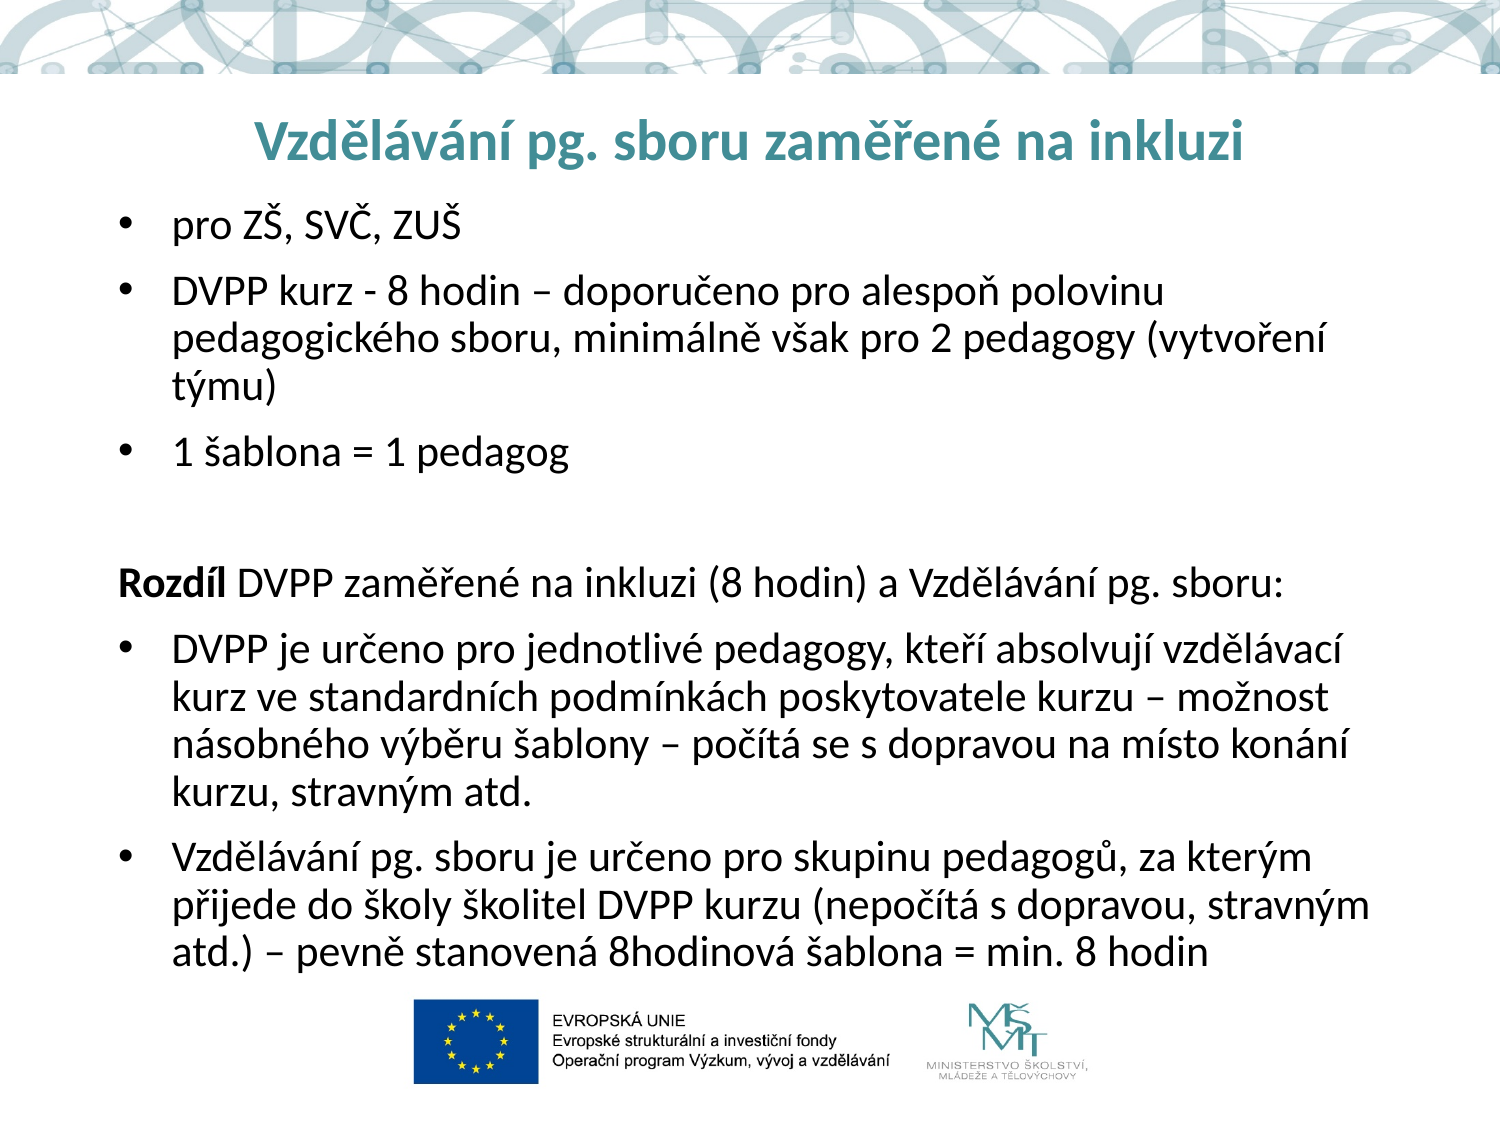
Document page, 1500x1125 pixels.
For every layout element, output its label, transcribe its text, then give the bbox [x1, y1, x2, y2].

picture [0, 0, 1500, 74]
title Vzdělávání pg. sboru zaměřené na inkluzi [103, 68, 1397, 194]
list pro ZŠ, SVČ, ZUŠ DVPP kurz - 8 hodin – doporučeno pro alespoň polovinu pedagogického sboru, minimálně však pro 2 pedagogy (vytvoření týmu) 1 šablona = 1 pedagog Rozdíl DVPP zaměřené na inkluzi (8 hodin) a Vzdělávání pg. sboru: DVPP je určeno pro jednotlivé pedagogy, kteří absolvují vzdělávací kurz ve standardních podmínkách poskytovatele kurzu – možnost násobného výběru šablony – počítá se s dopravou na místo konání kurzu, stravným atd. Vzdělávání pg. sboru je určeno pro skupinu pedagogů, za kterým přijede do školy školitel DVPP kurzu (nepočítá s dopravou, stravným atd.) – pevně stanovená 8hodinová šablona = min. 8 hodin [103, 194, 1397, 995]
picture [371, 995, 1129, 1125]
